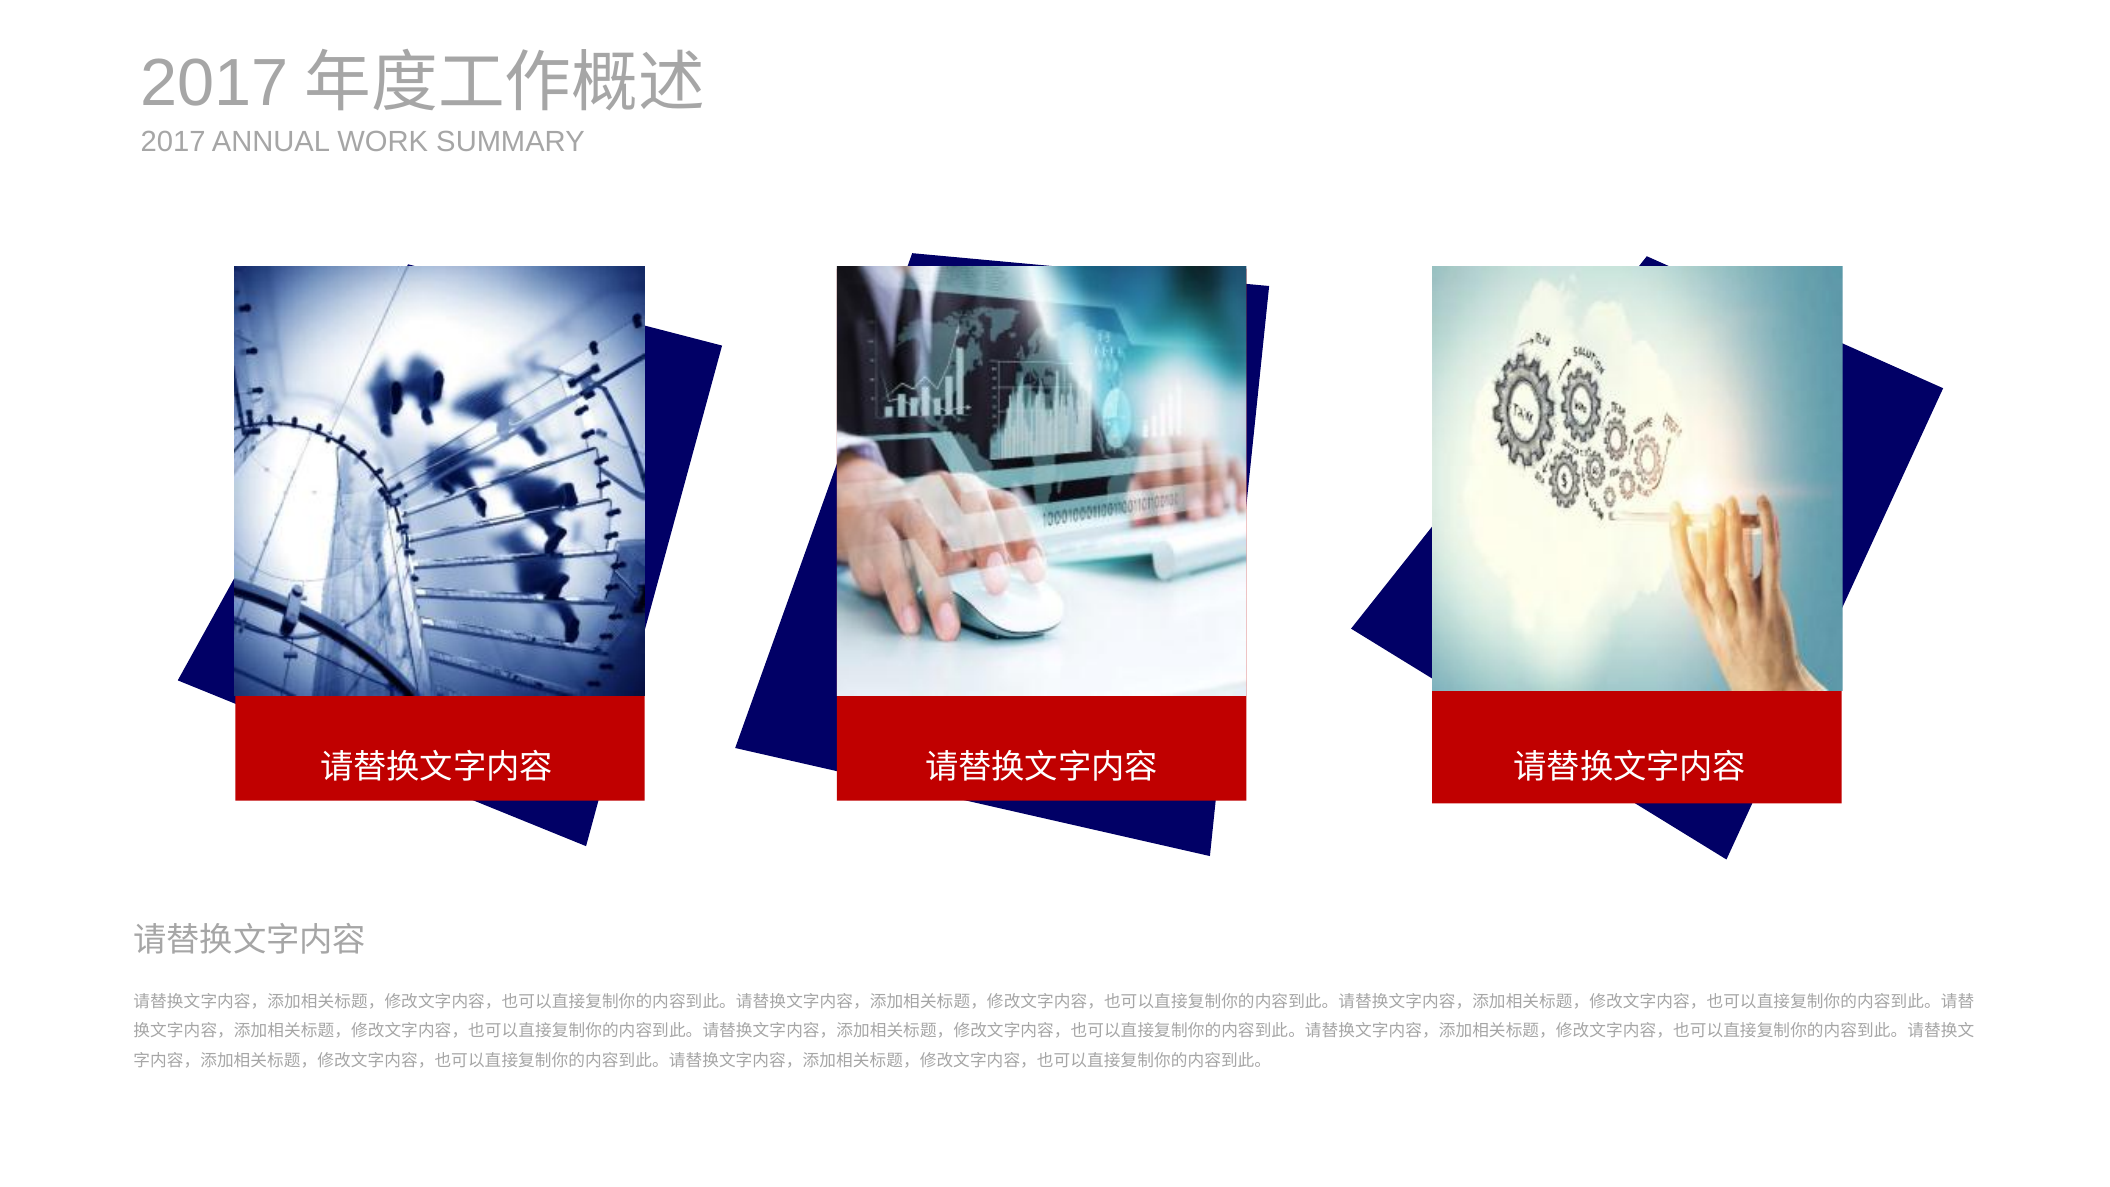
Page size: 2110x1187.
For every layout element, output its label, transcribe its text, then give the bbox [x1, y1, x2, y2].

text_box [907, 253, 1041, 265]
text_box [1844, 344, 1944, 604]
text_box [1431, 265, 1844, 692]
text_box [1636, 804, 1752, 860]
text_box [968, 801, 1216, 857]
text_box [177, 580, 235, 704]
text_box [1247, 283, 1270, 500]
text_box [1639, 256, 1667, 265]
text_box 请替换文字内容 [925, 725, 1159, 786]
text_box [474, 801, 599, 847]
text_box [735, 466, 836, 771]
text_box [836, 697, 1247, 801]
text_box [646, 325, 723, 626]
text_box [1432, 692, 1842, 804]
text_box [836, 265, 1247, 697]
text_box 请替换文字内容 [320, 725, 554, 786]
text_box 2017 ANNUAL WORK SUMMARY [140, 122, 602, 158]
text_box [233, 265, 646, 697]
text_box 请替换文字内容 [1513, 725, 1747, 786]
text_box 2017年度工作概述 [140, 38, 789, 119]
text_box [1351, 527, 1431, 678]
text_box [235, 697, 645, 801]
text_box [133, 918, 1977, 1072]
